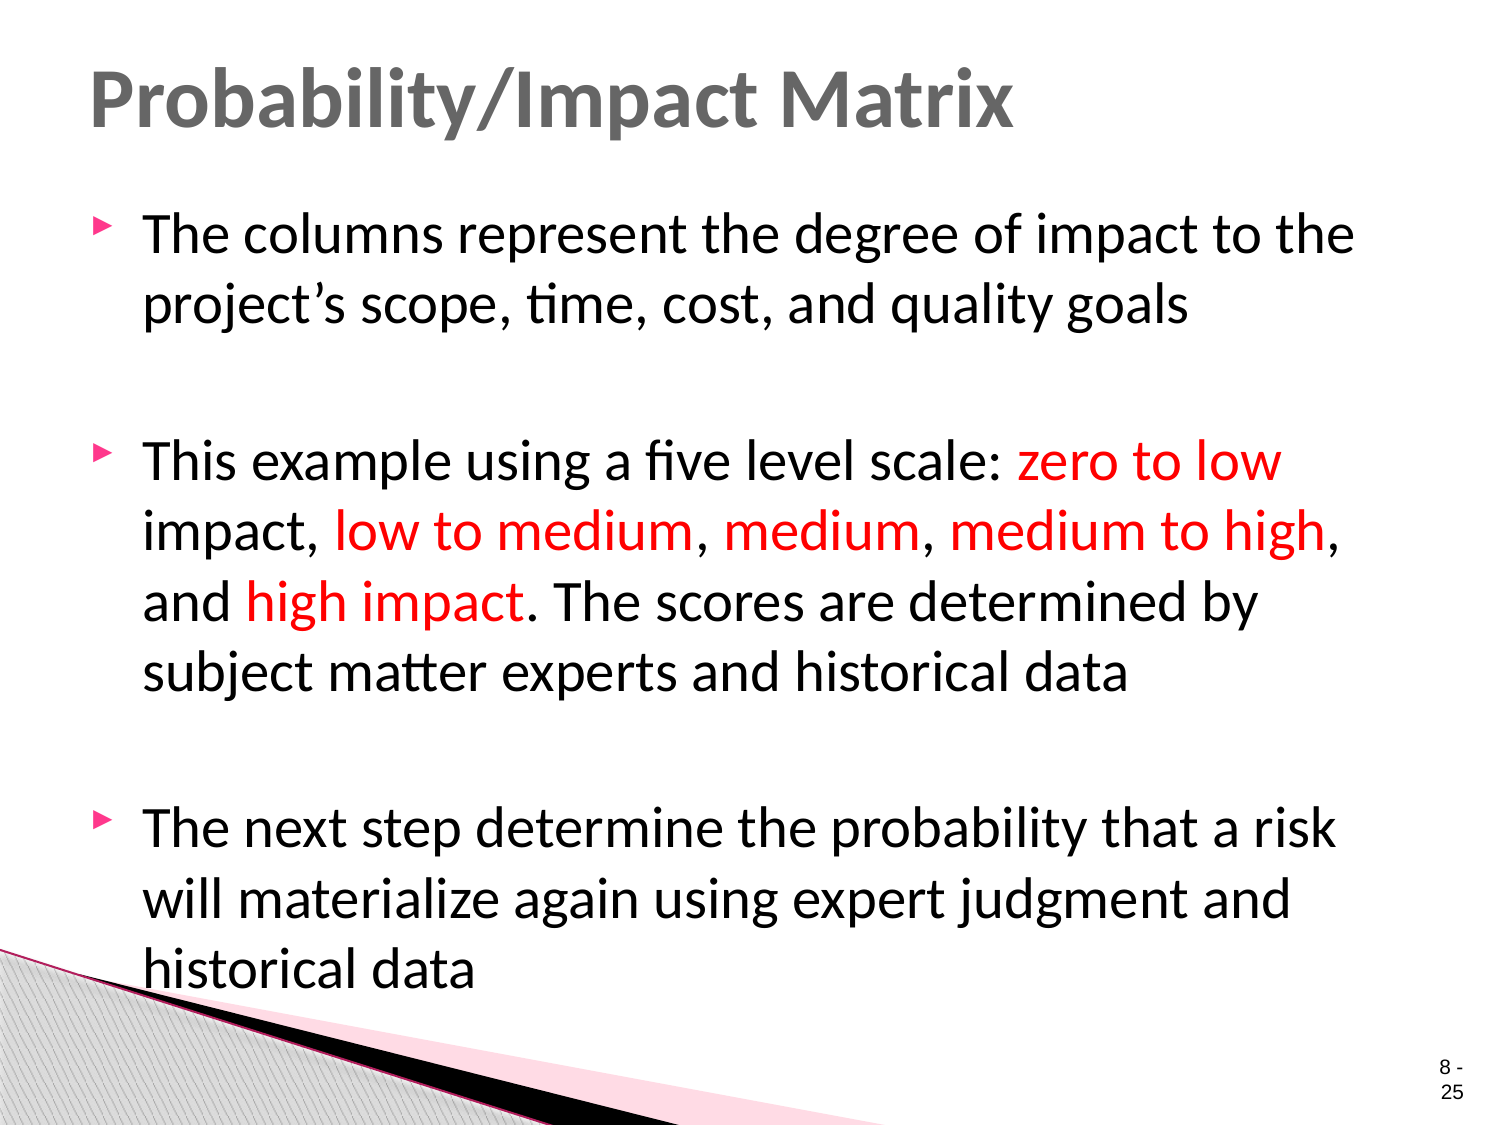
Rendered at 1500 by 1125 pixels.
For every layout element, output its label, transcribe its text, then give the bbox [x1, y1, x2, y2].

slide_number 8 - 25 [1418, 1051, 1479, 1112]
title Probability/Impact Matrix [75, 0, 1425, 188]
list The columns represent the degree of impact to the project’s scope, time, cost, and quality goals This example using a five level scale: zero to low impact, low to medium, medium, medium to high, and high impact. The scores are determined by subject matter experts and historical data The next step determine the probability that a risk will materialize again using expert judgment and historical data [75, 188, 1425, 1013]
